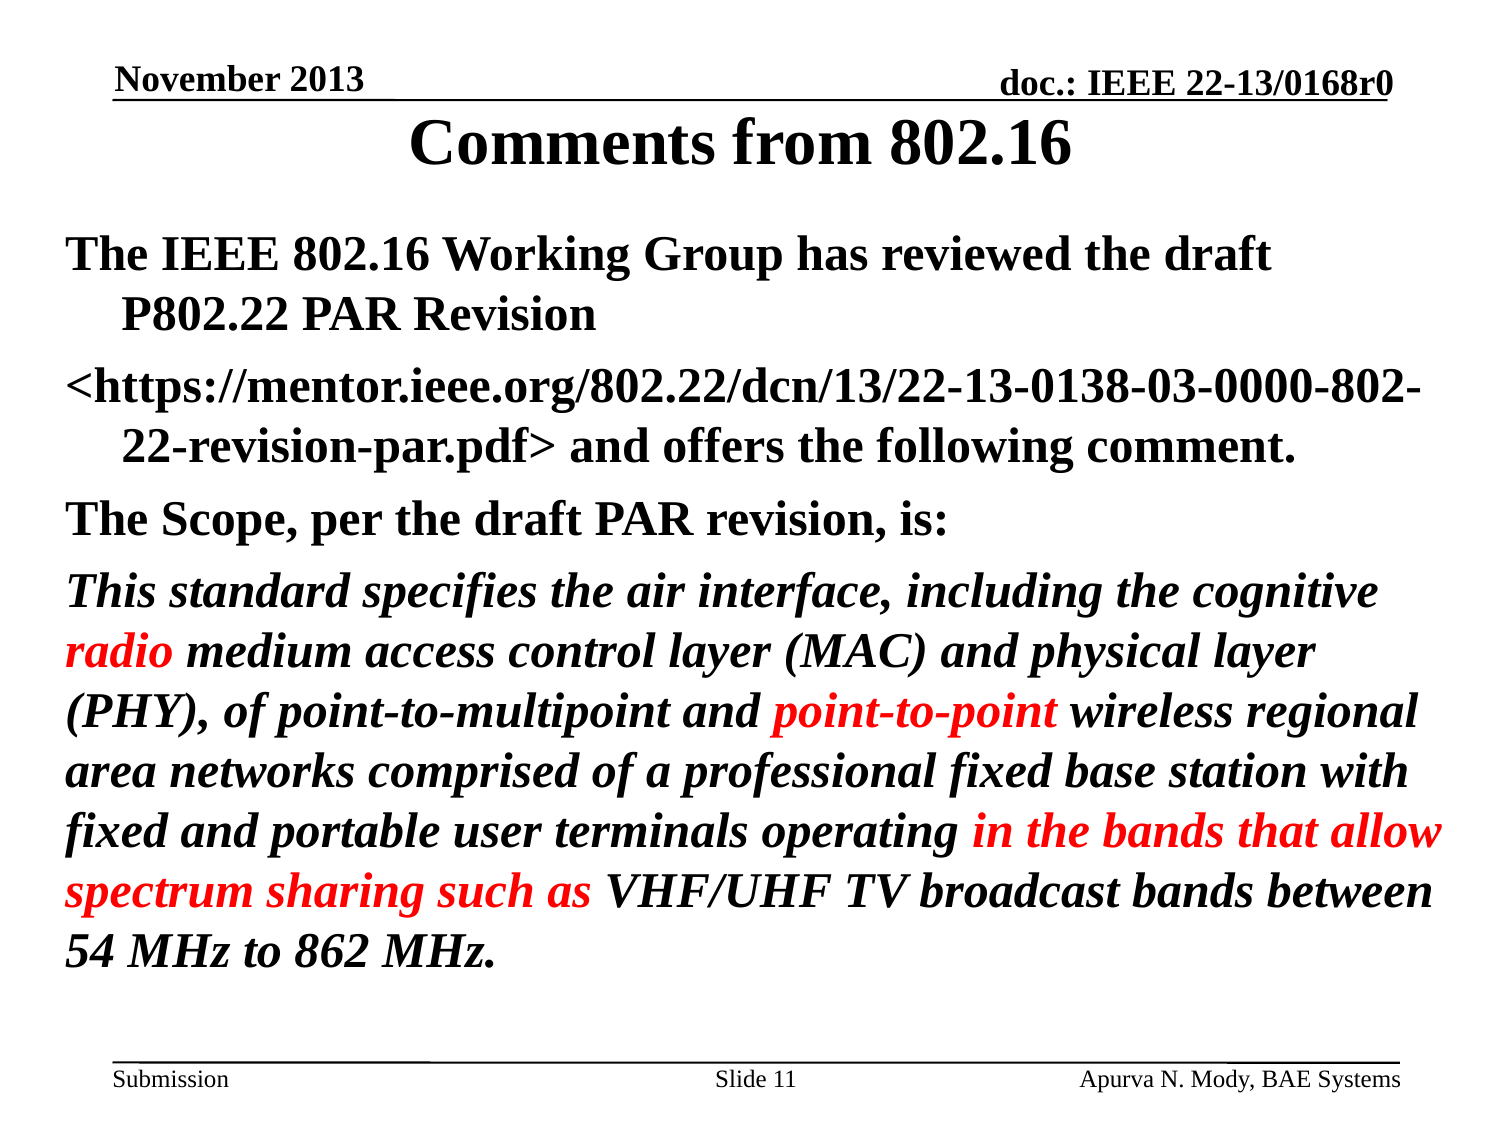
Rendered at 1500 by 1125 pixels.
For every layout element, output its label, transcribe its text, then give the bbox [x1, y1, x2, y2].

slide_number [114, 54, 423, 100]
title Comments from 802.16 [112, 99, 1388, 176]
slide_number Slide 11 [712, 1061, 800, 1123]
footer Apurva N. Mody, BAE Systems [878, 1061, 1402, 1093]
list The IEEE 802.16 Working Group has reviewed the draft P802.22 PAR Revision <https://mentor.ieee.org/802.22/dcn/13/22-13-0138-03-0000-802-22-revision-par.pdf> and offers the following comment. The Scope, per the draft PAR revision, is: This standard specifies the air interface, including the cognitive radio medium access control layer (MAC) and physical layer (PHY), of point-to-multipoint and point-to-point wireless regional area networks comprised of a professional fixed base station with fixed and portable user terminals operating in the bands that allow spectrum sharing such as VHF/UHF TV broadcast bands between 54 MHz to 862 MHz. [49, 212, 1463, 1013]
